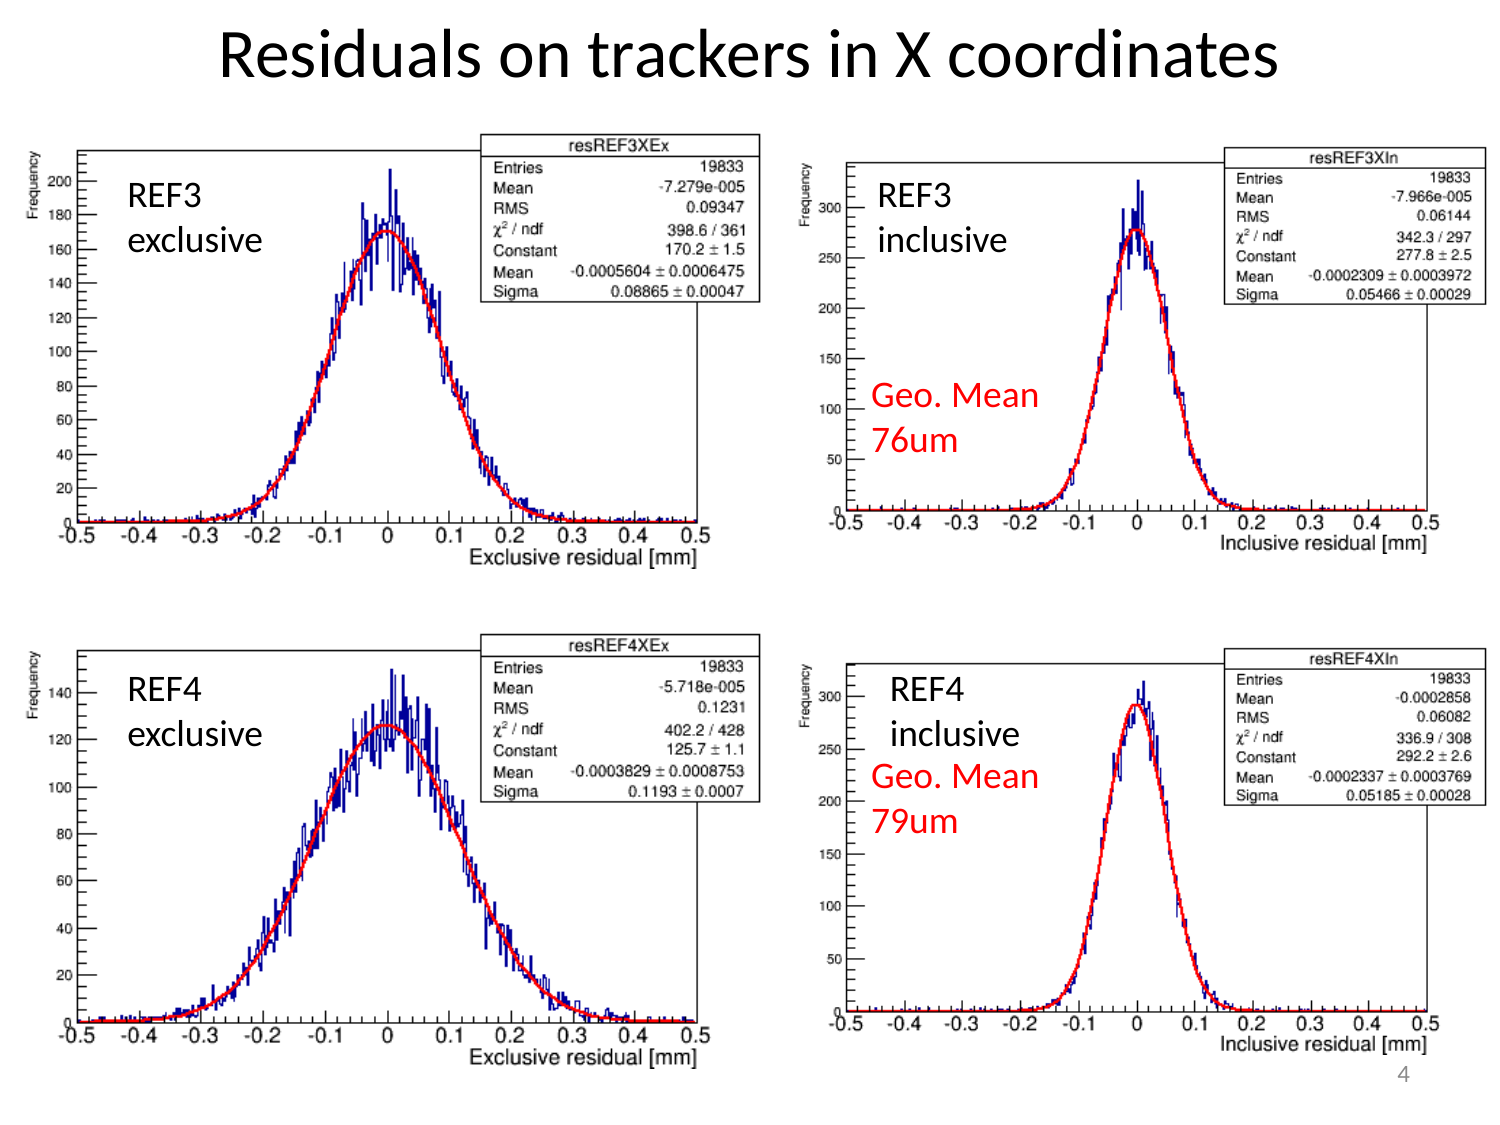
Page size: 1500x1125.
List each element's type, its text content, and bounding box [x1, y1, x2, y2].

slide_number 4 [1074, 1064, 1425, 1103]
picture [0, 604, 1500, 1069]
title Residuals on trackers in X coordinates [75, 0, 1425, 100]
picture [0, 104, 1500, 569]
